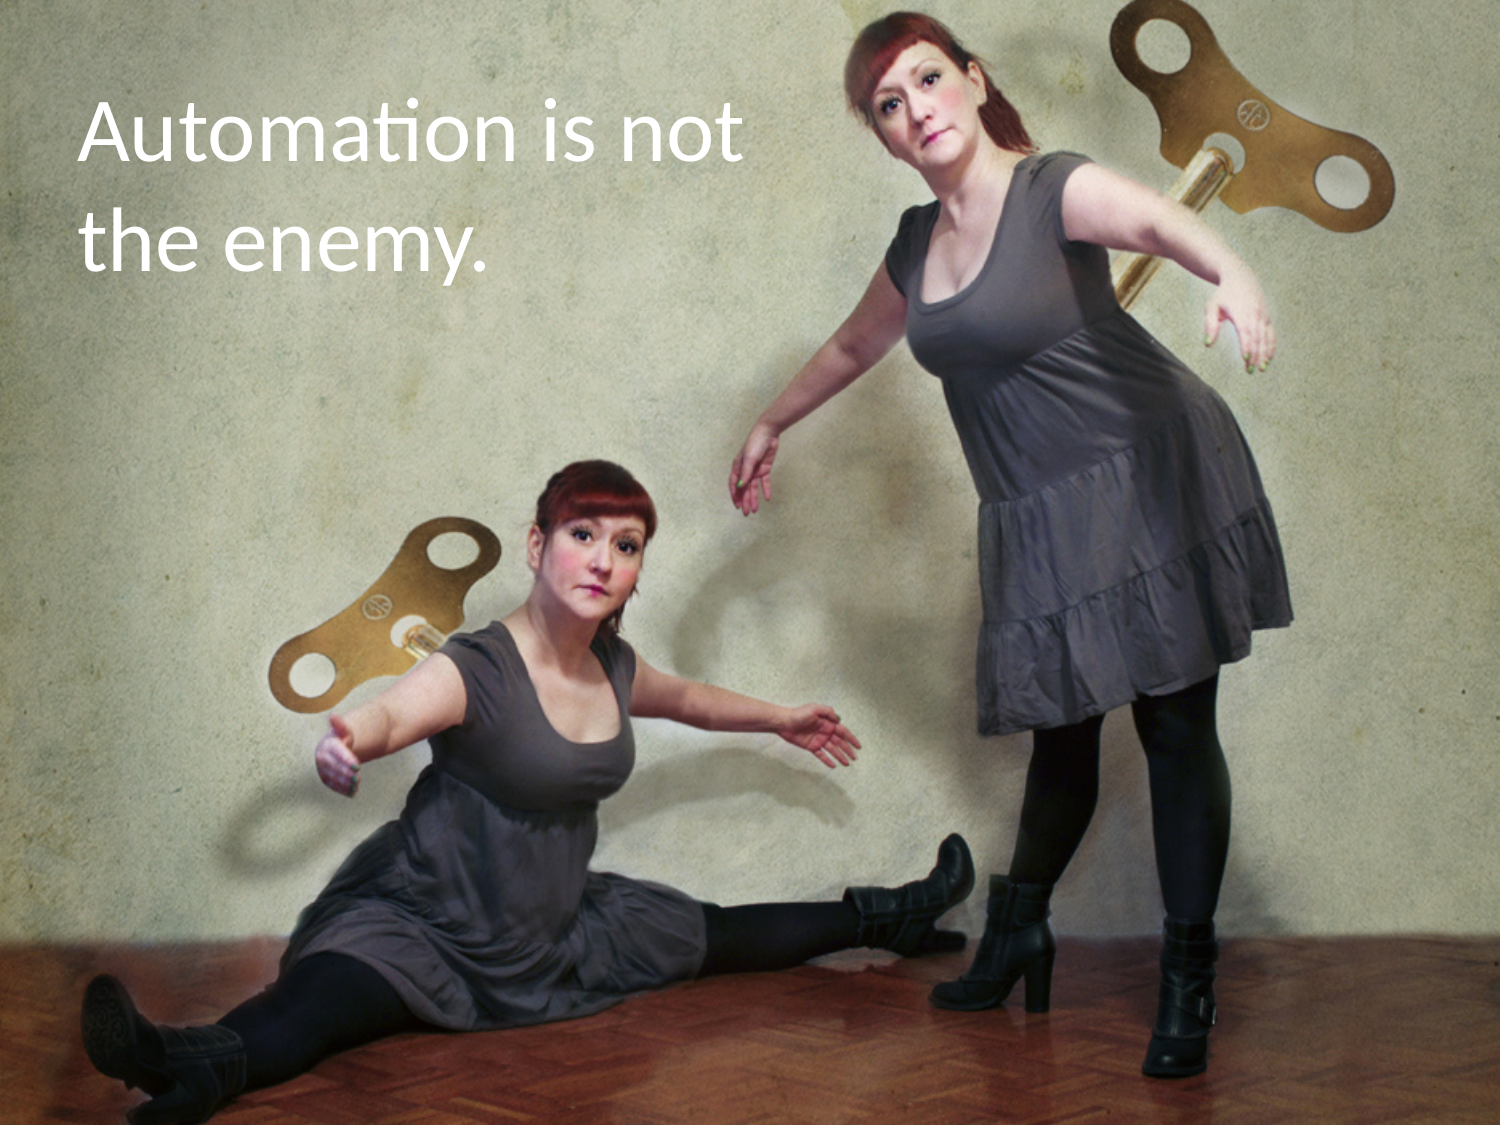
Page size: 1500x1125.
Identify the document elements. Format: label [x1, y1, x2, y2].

list [0, 0, 1500, 1125]
